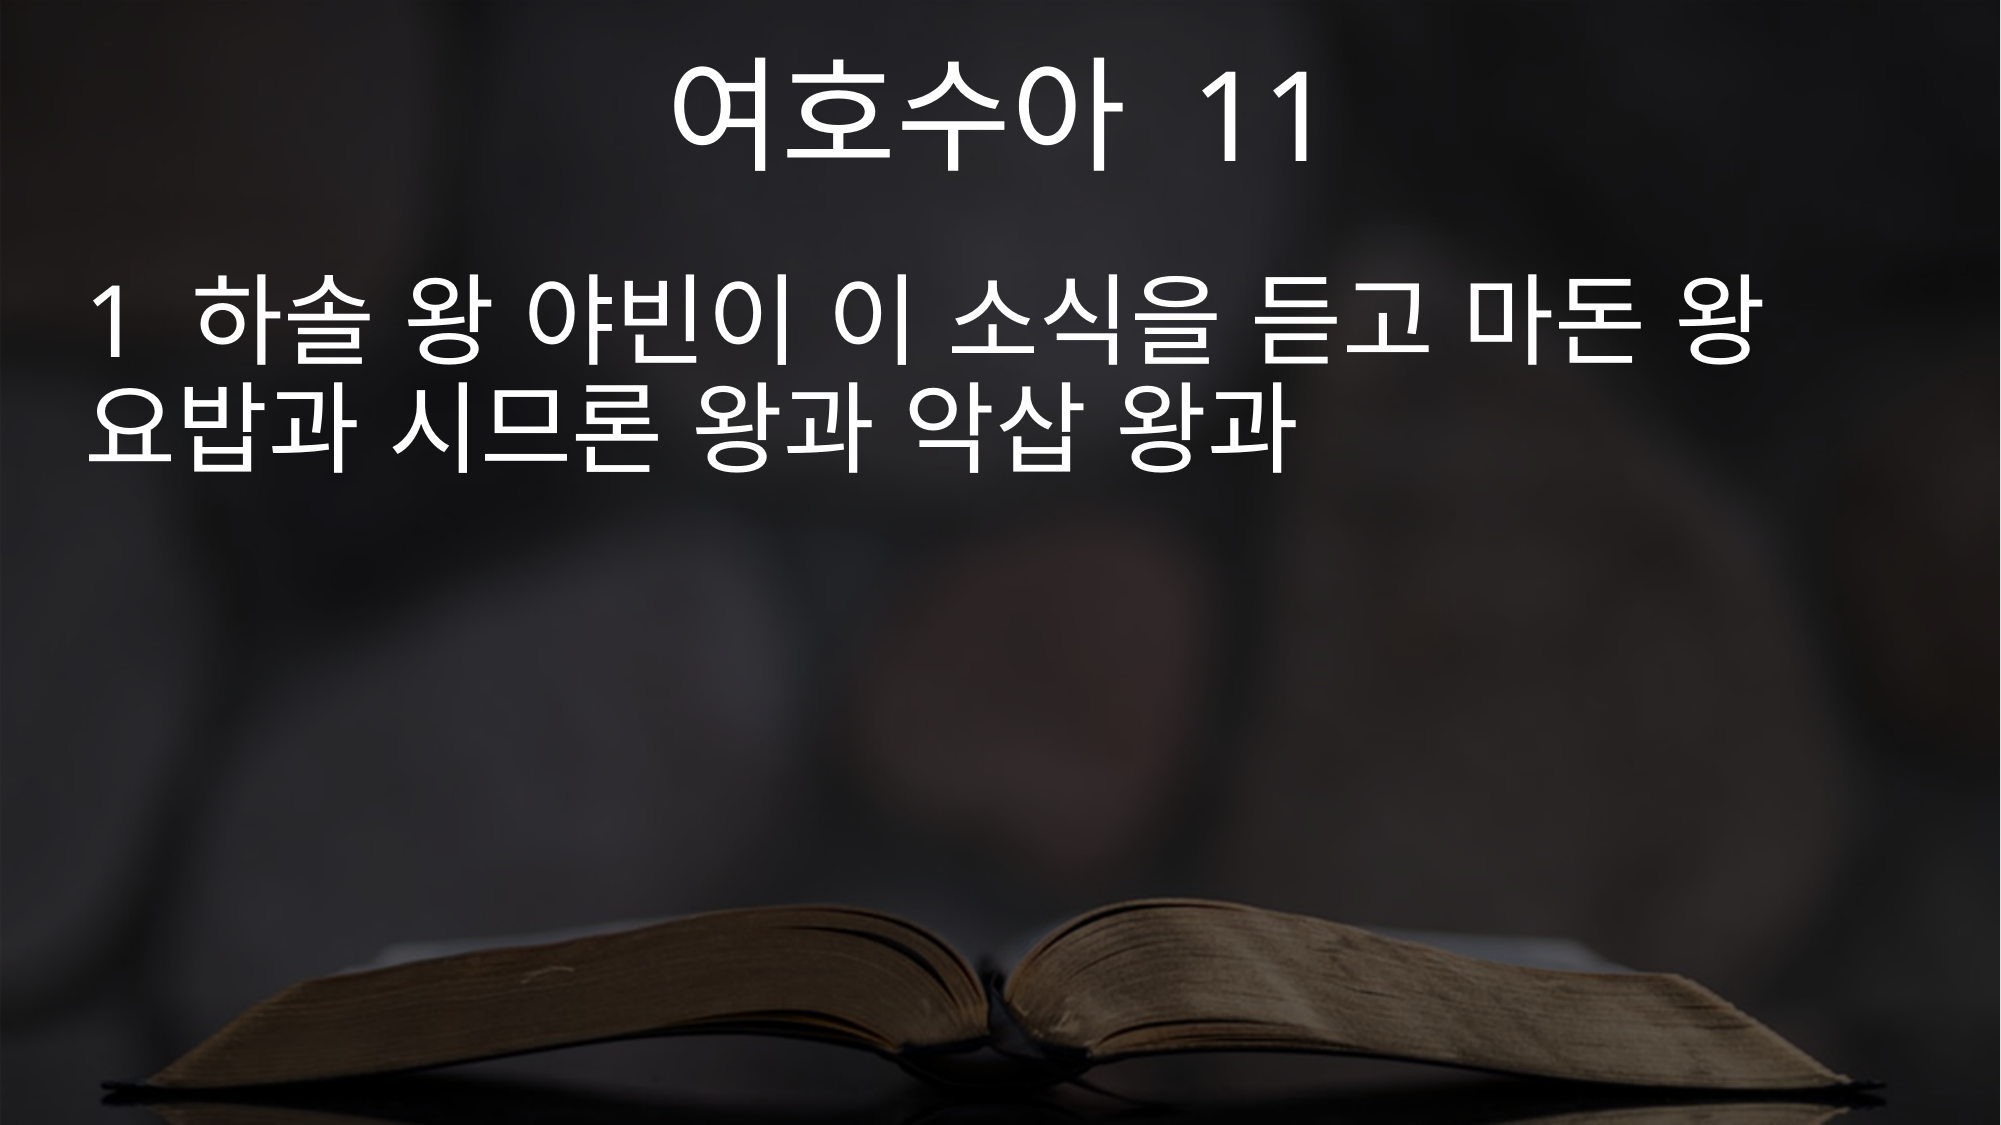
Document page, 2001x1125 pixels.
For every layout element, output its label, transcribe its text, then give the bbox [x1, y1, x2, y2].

picture [0, 0, 2001, 1125]
list 1 하솔 왕 야빈이 이 소식을 듣고 마돈 왕 요밥과 시므론 왕과 악삽 왕과 [69, 263, 1953, 423]
footer 여호수아 11 [0, 32, 2000, 192]
